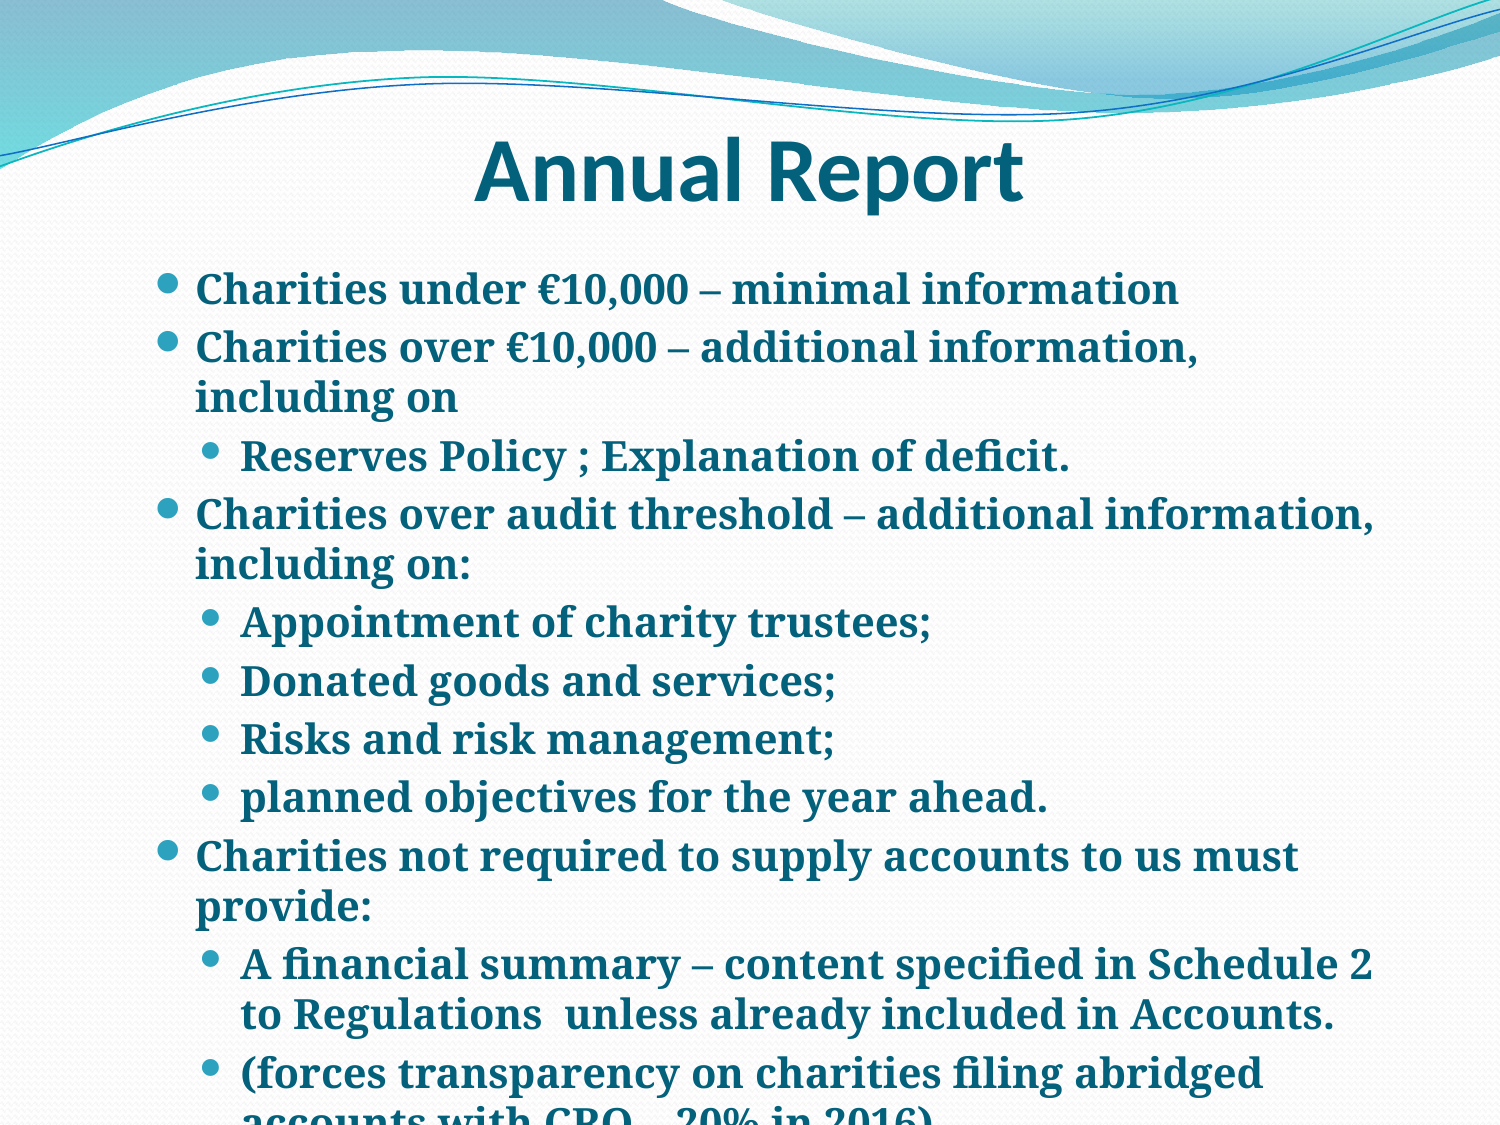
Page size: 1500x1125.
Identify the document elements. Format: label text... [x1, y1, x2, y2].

title Annual Report [74, 115, 1426, 221]
list Charities under €10,000 – minimal information Charities over €10,000 – additional information, including on Reserves Policy ; Explanation of deficit. Charities over audit threshold – additional information, including on: Appointment of charity trustees; Donated goods and services; Risks and risk management; planned objectives for the year ahead. Charities not required to supply accounts to us must provide: A financial summary – content specified in Schedule 2 to Regulations unless already included in Accounts. (forces transparency on charities filing abridged accounts with CRO – 20% in 2016). [74, 255, 1426, 1059]
